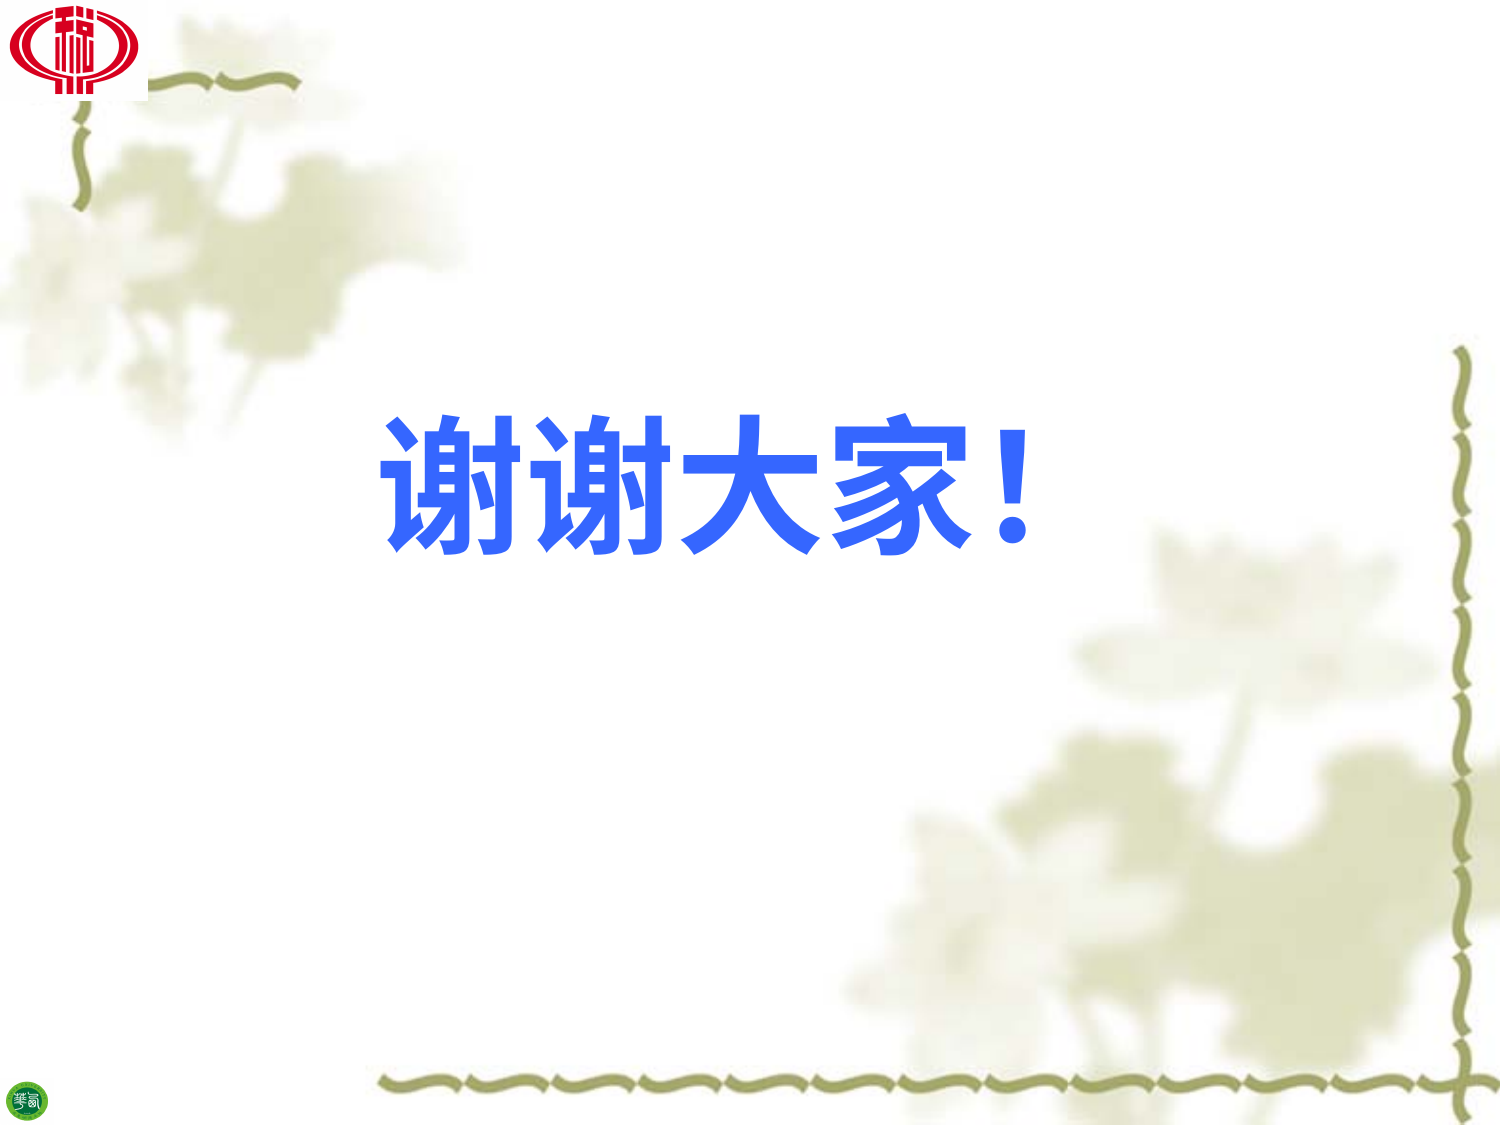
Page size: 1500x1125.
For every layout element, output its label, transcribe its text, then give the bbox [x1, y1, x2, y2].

picture [0, 0, 1500, 1125]
text_box 谢谢大家！ [360, 385, 1140, 580]
